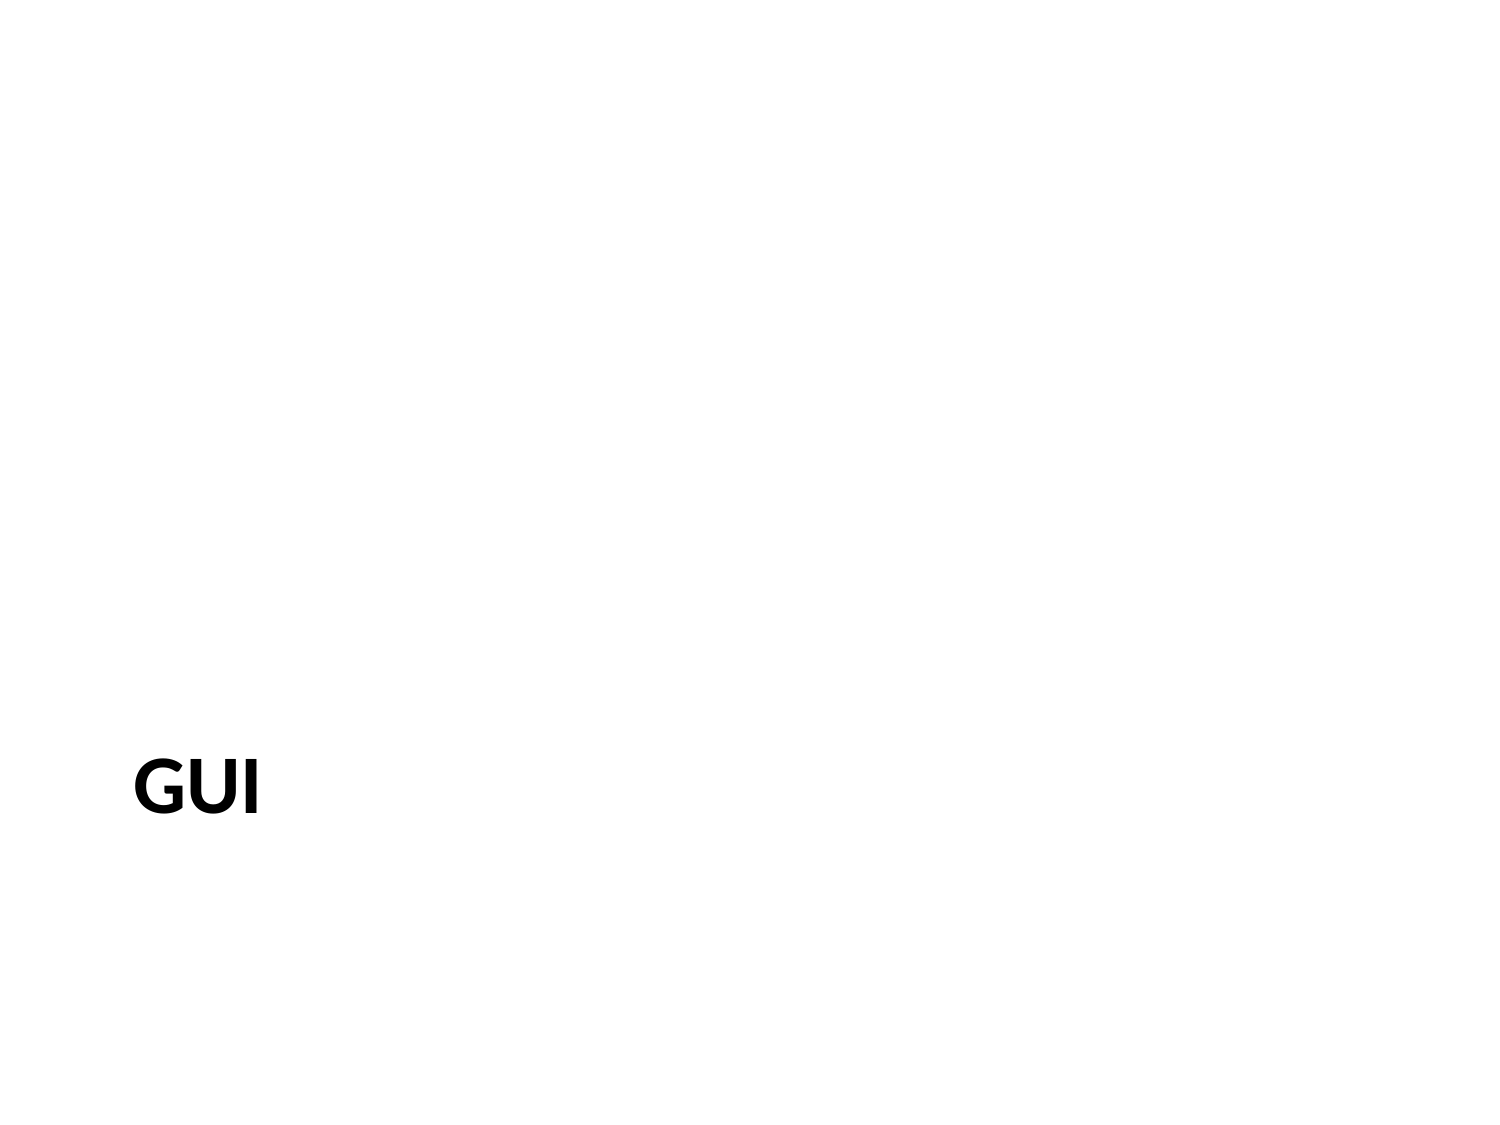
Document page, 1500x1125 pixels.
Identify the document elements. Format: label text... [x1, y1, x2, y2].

title GUI [118, 722, 1394, 947]
